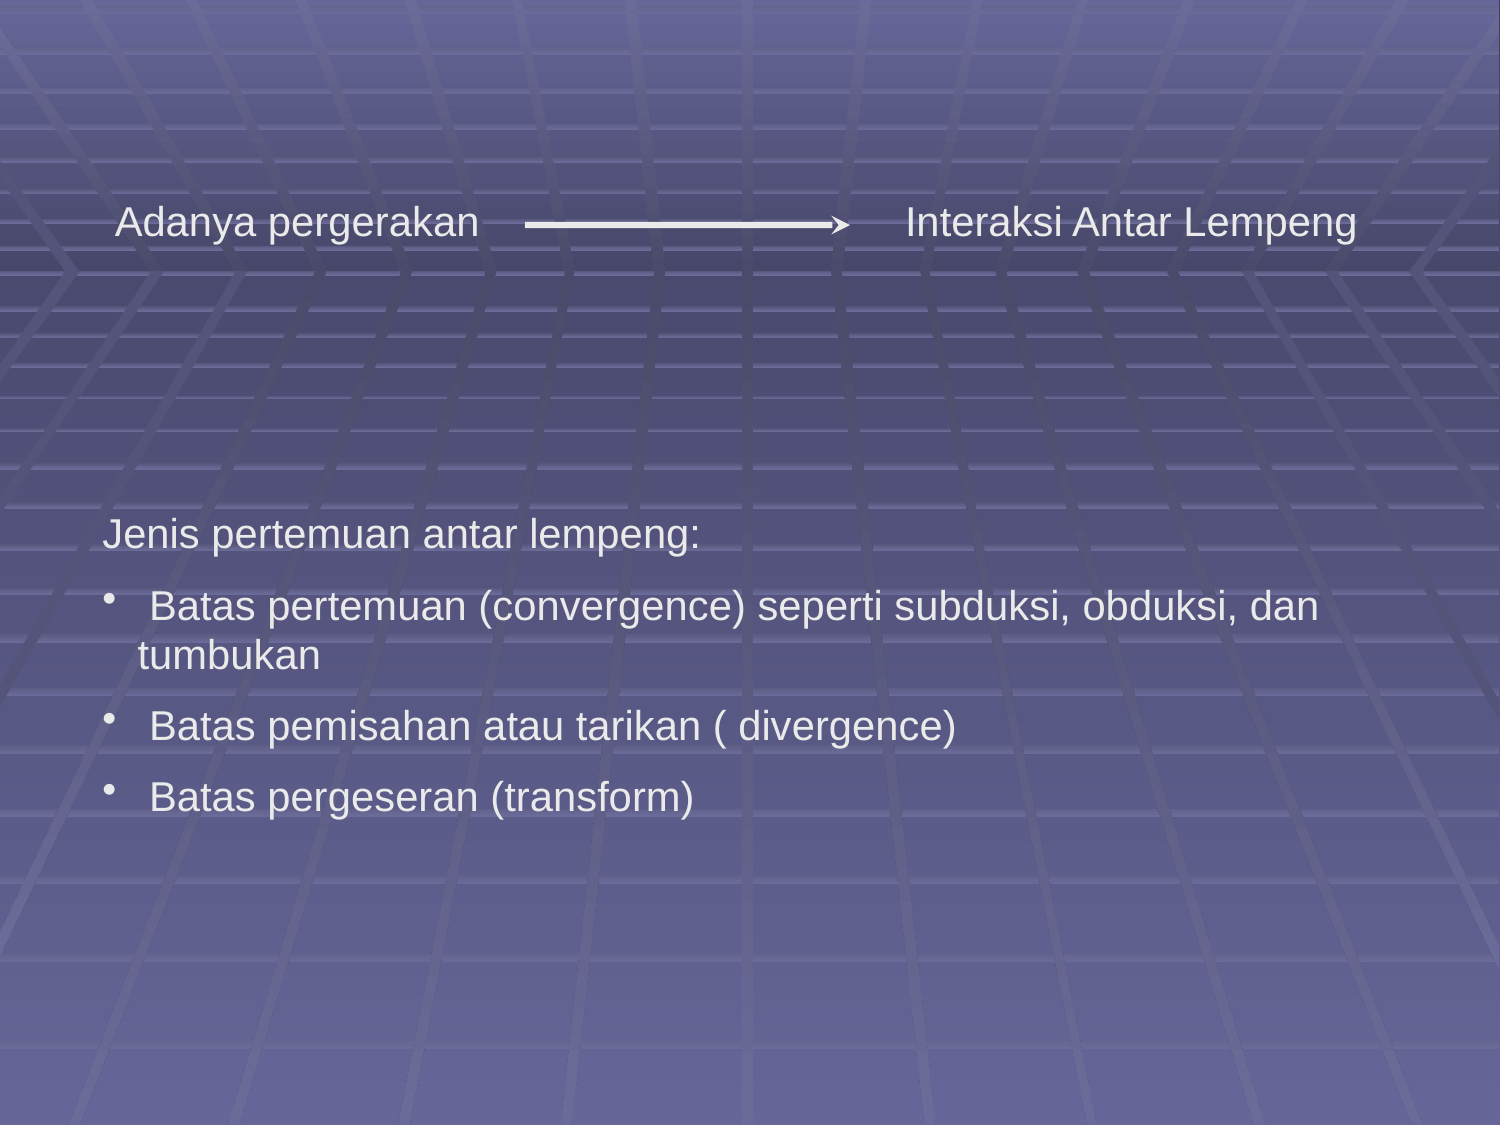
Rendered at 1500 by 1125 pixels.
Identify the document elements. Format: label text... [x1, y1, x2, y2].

text_box Jenis pertemuan antar lempeng: Batas pertemuan (convergence) seperti subduksi, obduksi, dan tumbukan Batas pemisahan atau tarikan ( divergence) Batas pergeseran (transform) [87, 499, 1388, 828]
text_box Adanya pergerakan Interaksi Antar Lempeng [99, 187, 1400, 253]
text_box [837, 218, 850, 232]
